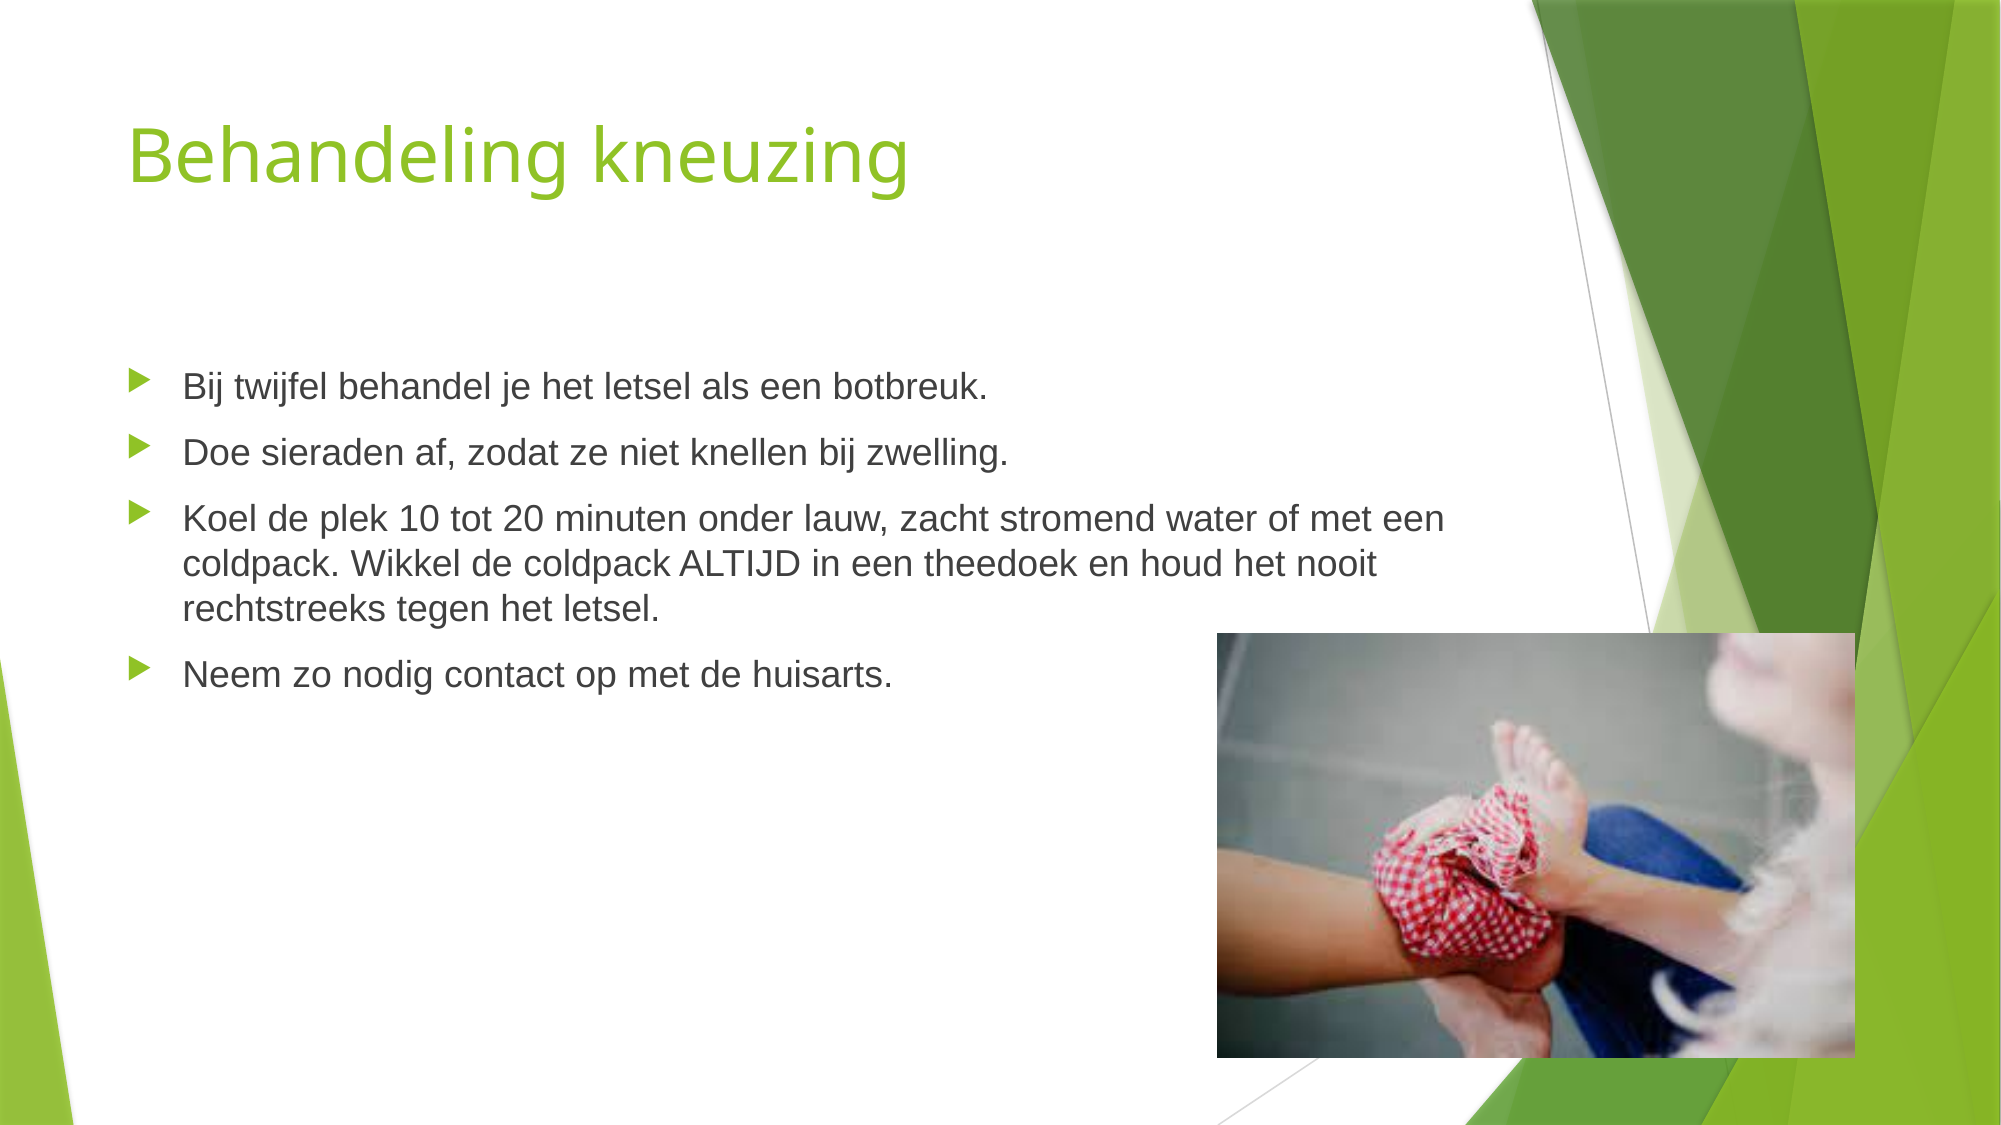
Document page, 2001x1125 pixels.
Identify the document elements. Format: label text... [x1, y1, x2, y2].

picture [1217, 633, 1856, 1058]
title Behandeling kneuzing [111, 99, 1522, 317]
list Bij twijfel behandel je het letsel als een botbreuk. Doe sieraden af, zodat ze niet knellen bij zwelling. Koel de plek 10 tot 20 minuten onder lauw, zacht stromend water of met een coldpack. Wikkel de coldpack ALTIJD in een theedoek en houd het nooit rechtstreeks tegen het letsel. Neem zo nodig contact op met de huisarts. [111, 354, 1522, 992]
